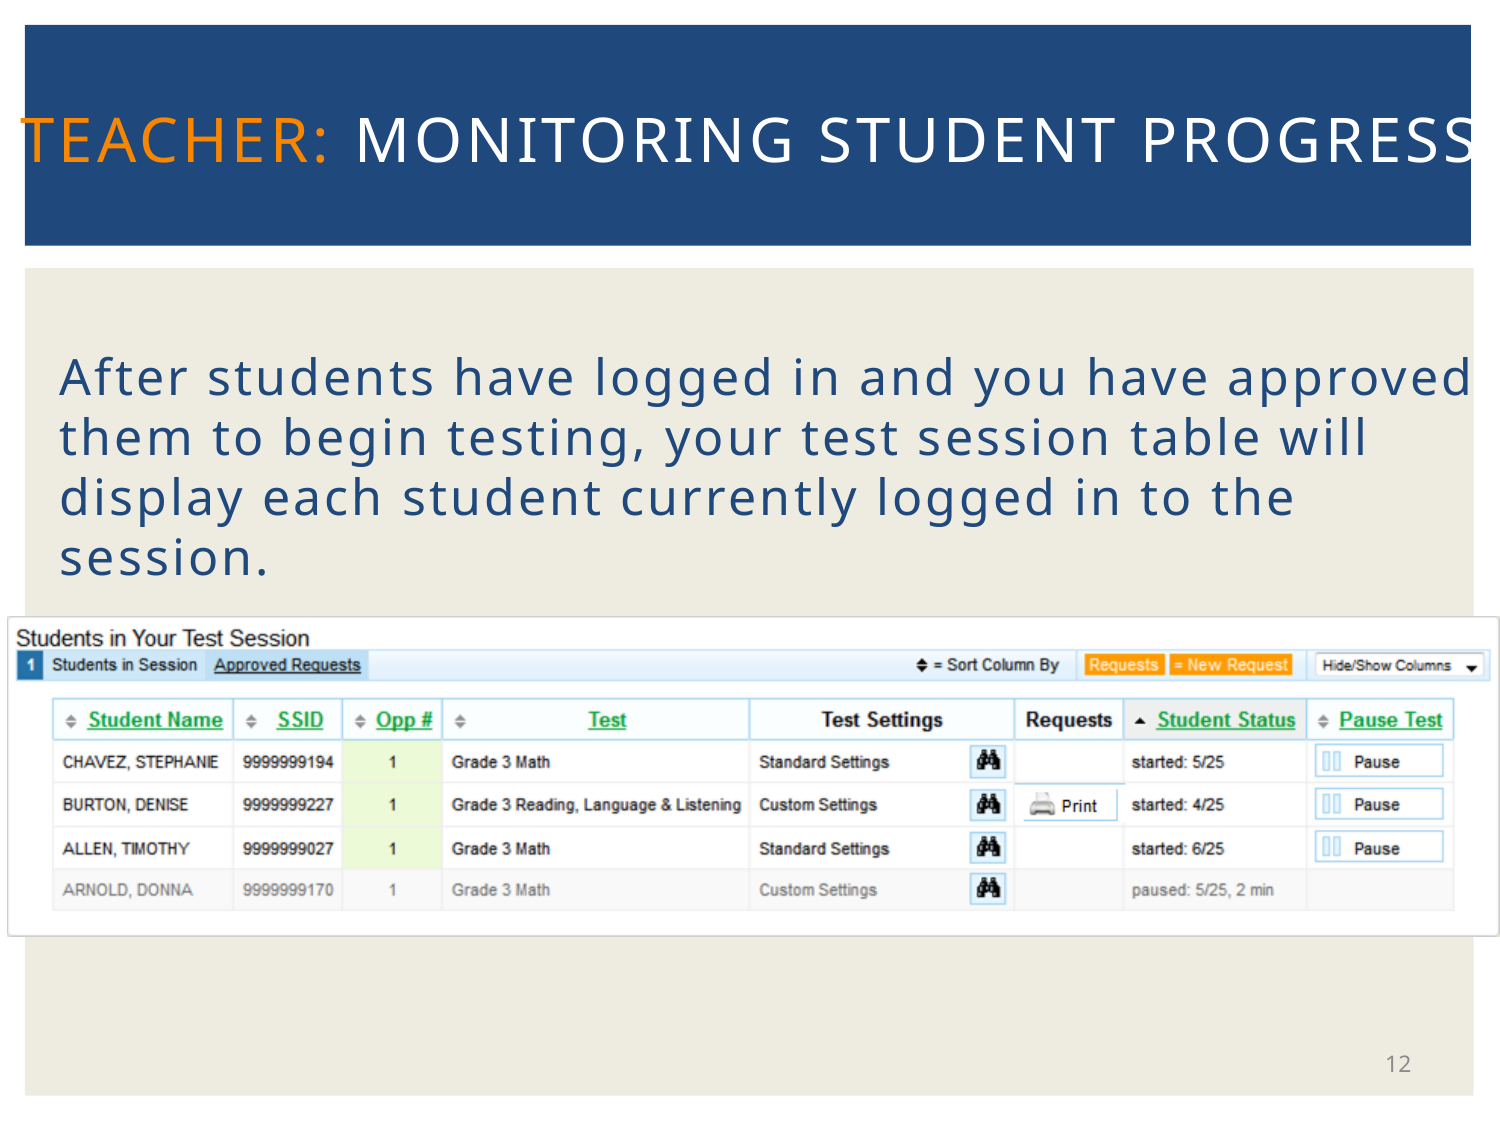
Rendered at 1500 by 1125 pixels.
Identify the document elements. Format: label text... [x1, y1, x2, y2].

slide_number 12 [1349, 1041, 1448, 1089]
title Teacher: Monitoring Student Progress [0, 56, 1500, 219]
picture [7, 616, 1500, 937]
list After students have logged in and you have approved them to begin testing, your test session table will display each student currently logged in to the session. [0, 337, 1500, 589]
